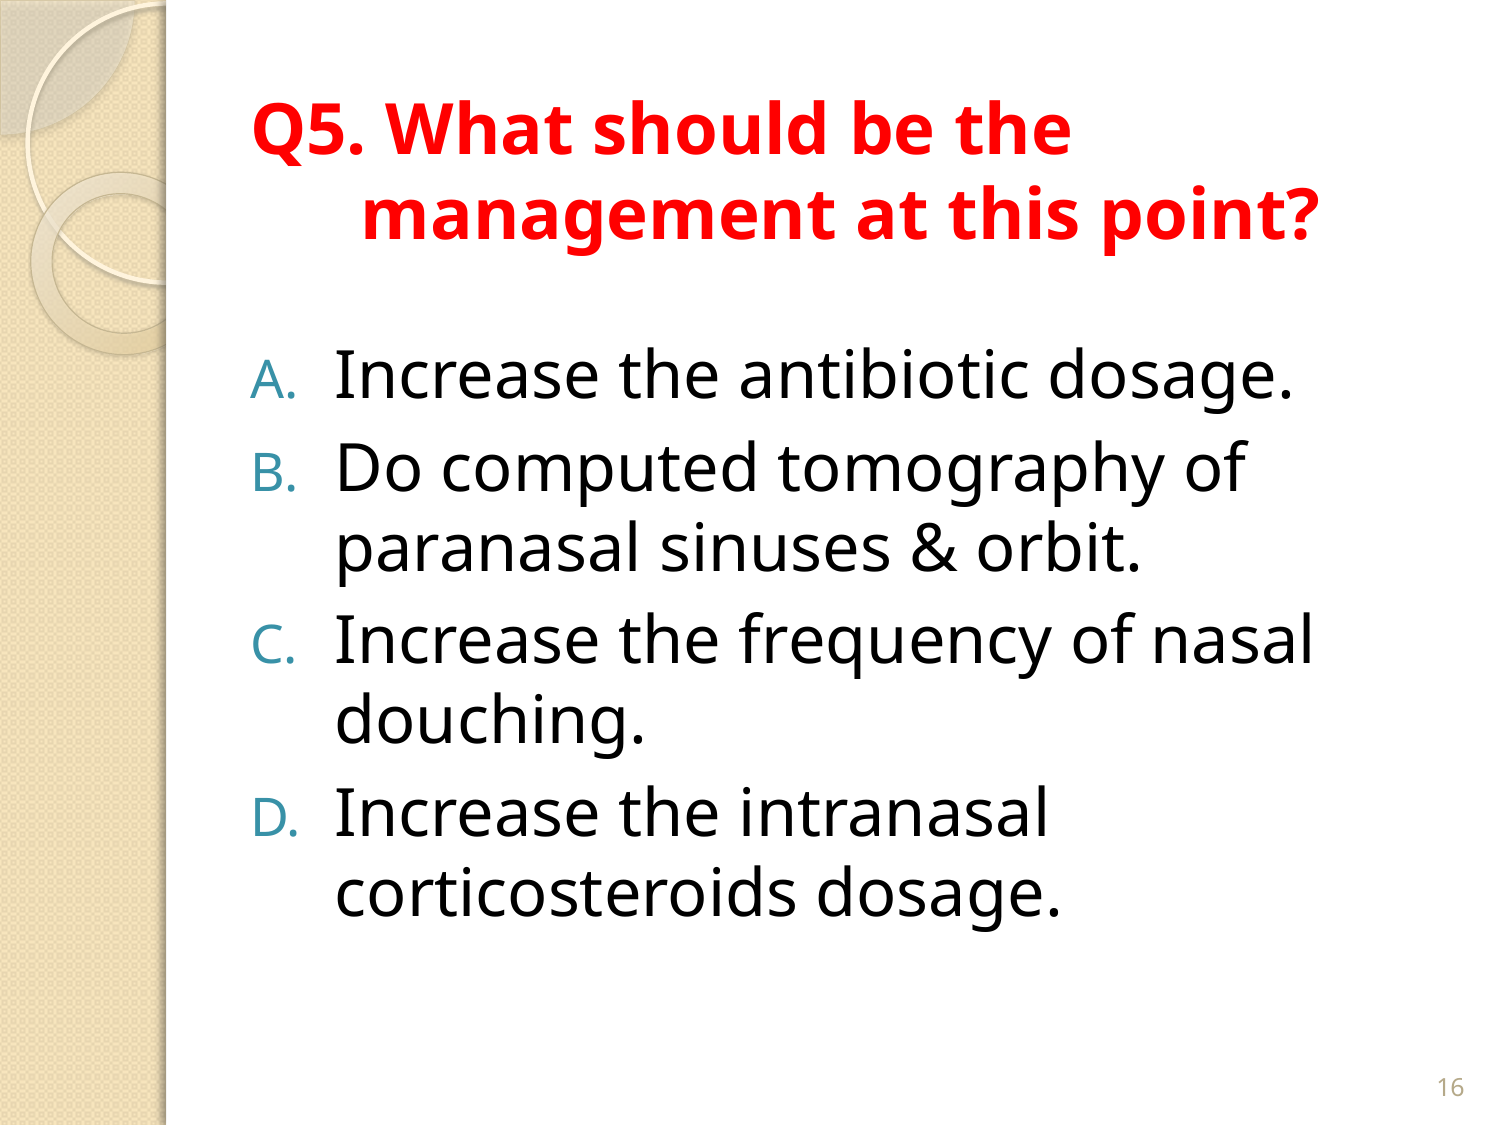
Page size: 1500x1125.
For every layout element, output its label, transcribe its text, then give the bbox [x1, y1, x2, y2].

title Q5. What should be the management at this point? [235, 75, 1466, 263]
slide_number 16 [1413, 1034, 1488, 1113]
list Increase the antibiotic dosage. Do computed tomography of paranasal sinuses & orbit. Increase the frequency of nasal douching. Increase the intranasal corticosteroids dosage. [235, 324, 1438, 1013]
